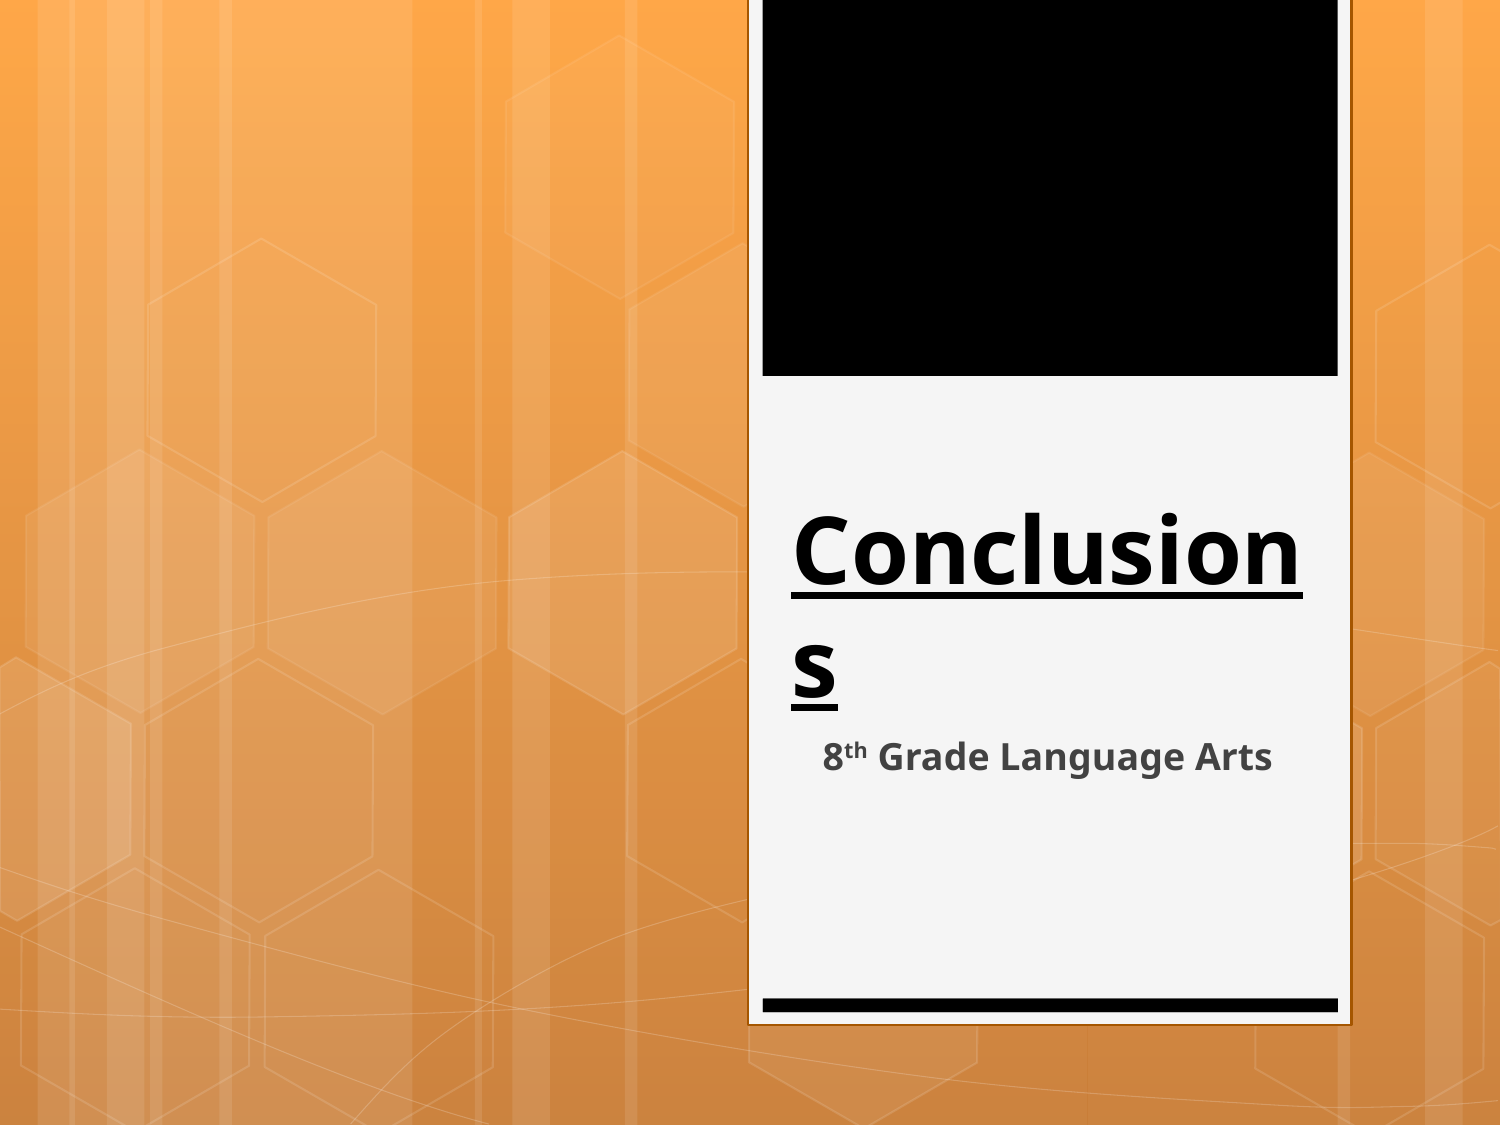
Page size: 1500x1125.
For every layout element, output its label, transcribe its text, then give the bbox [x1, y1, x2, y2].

title Conclusions [776, 444, 1320, 724]
subtitle 8th Grade Language Arts [776, 725, 1320, 933]
